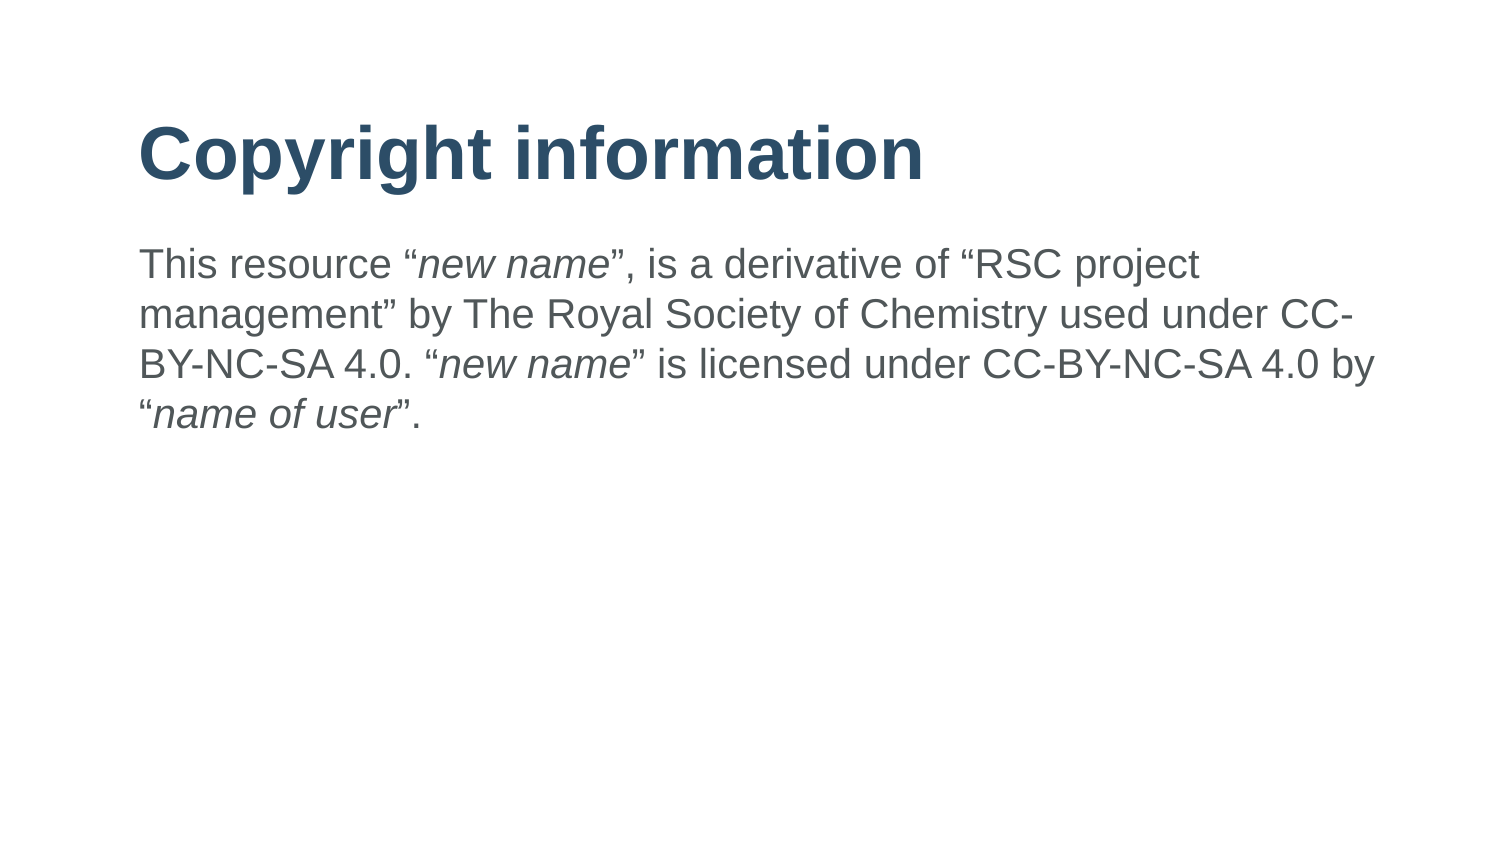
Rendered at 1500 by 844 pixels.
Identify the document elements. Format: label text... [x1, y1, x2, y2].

title Copyright information [123, 79, 1412, 220]
list This resource “new name”, is a derivative of “RSC project management” by The Royal Society of Chemistry used under CC-BY-NC-SA 4.0. “new name” is licensed under CC-BY-NC-SA 4.0 by “name of user”. [123, 228, 1412, 678]
